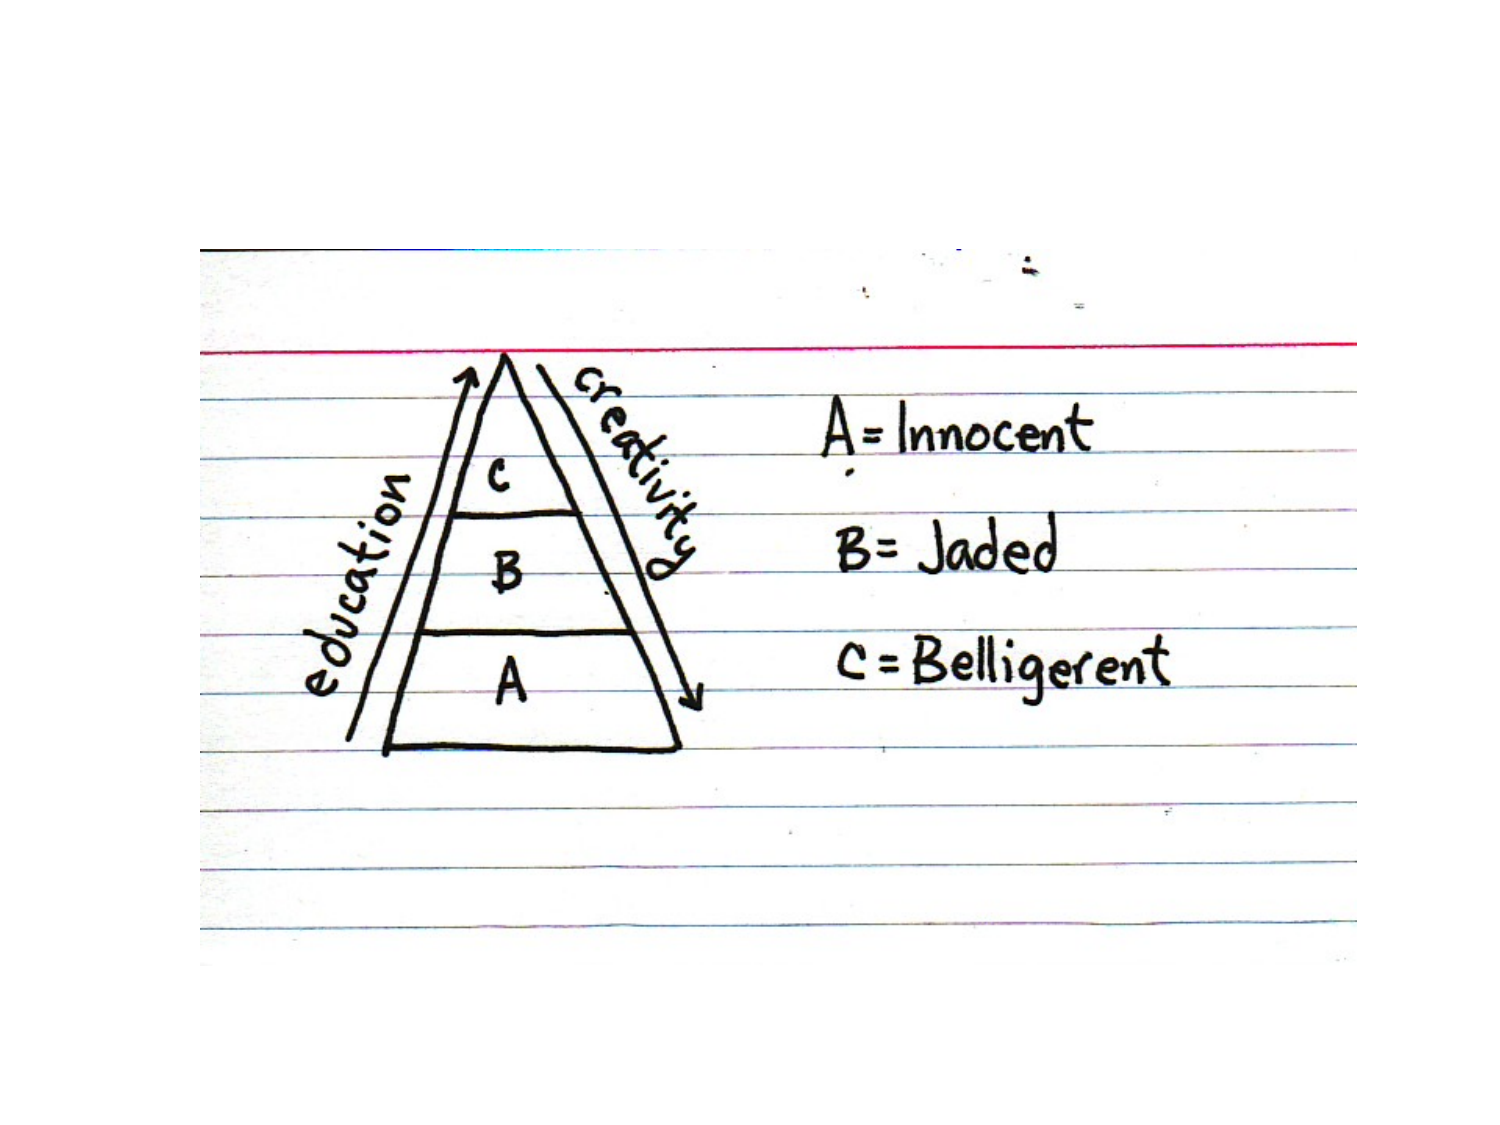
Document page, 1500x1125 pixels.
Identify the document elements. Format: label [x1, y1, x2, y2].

picture [199, 249, 1357, 966]
